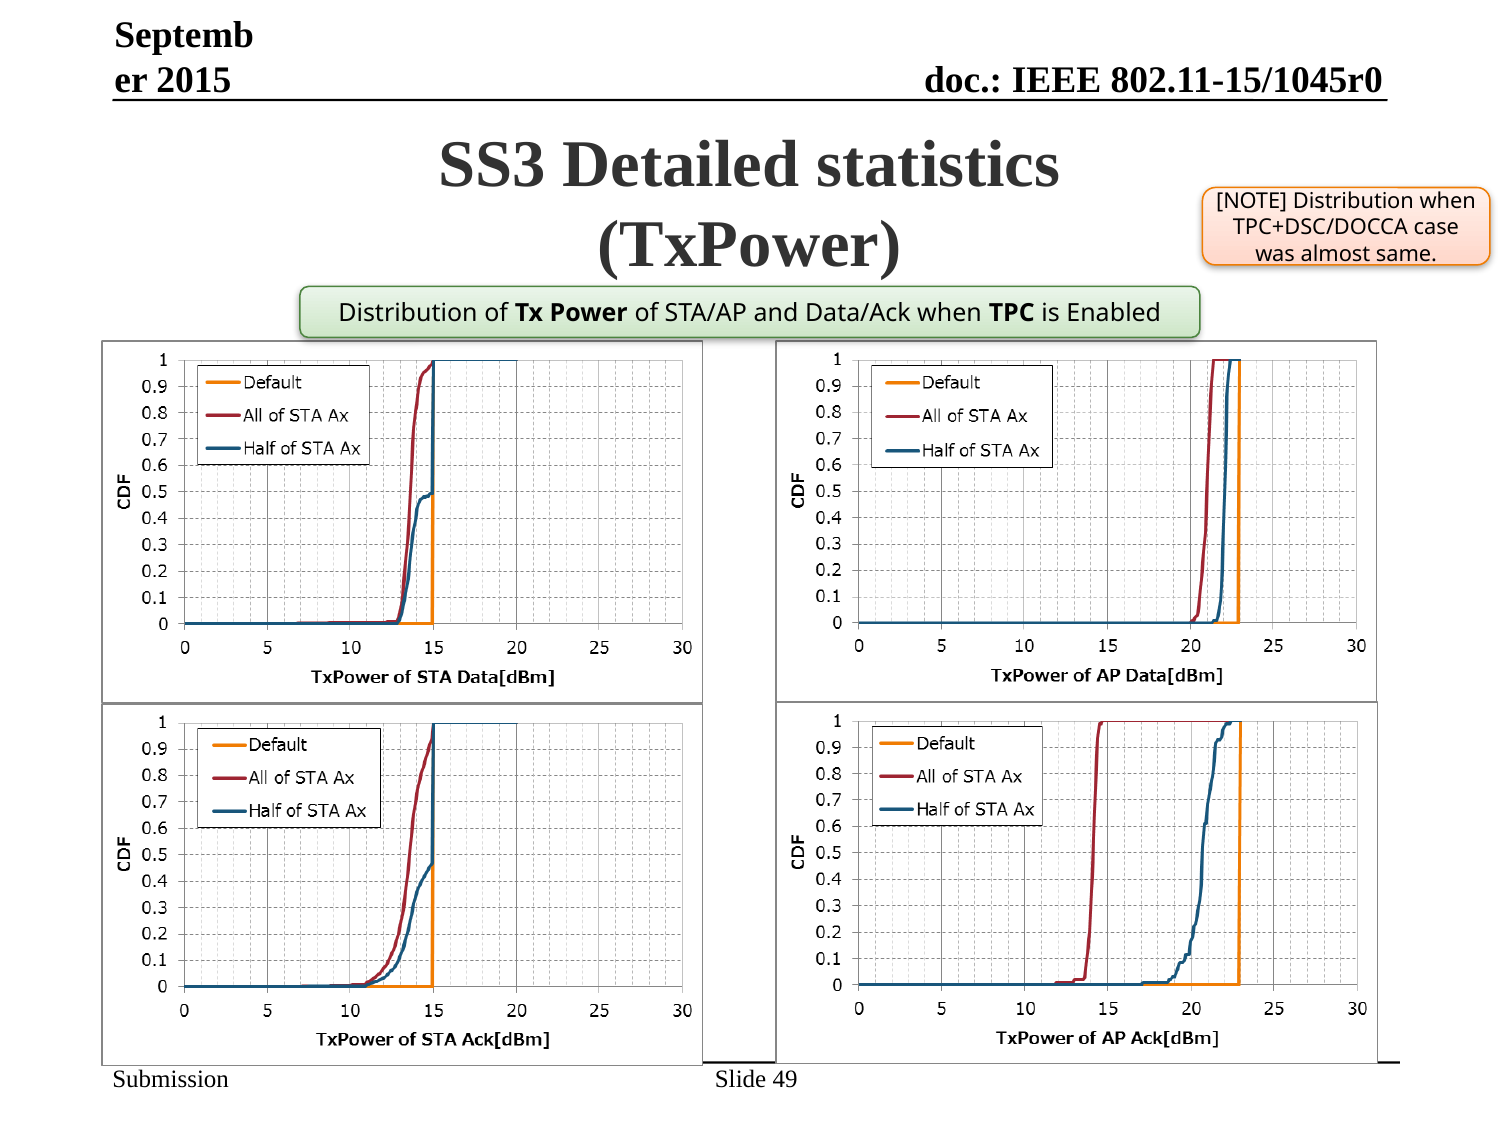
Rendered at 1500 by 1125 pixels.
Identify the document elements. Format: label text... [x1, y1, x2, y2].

slide_number Slide 49 [712, 1061, 800, 1093]
text_box Distribution of Tx Power of STA/AP and Data/Ack when TPC is Enabled [299, 285, 1201, 339]
title SS3 Detailed statistics (TxPower) [112, 112, 1388, 288]
text_box [NOTE] Distribution when TPC+DSC/DOCCA case was almost same. [1201, 186, 1491, 266]
picture [775, 339, 1378, 1064]
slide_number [114, 54, 270, 101]
picture [100, 340, 704, 1066]
